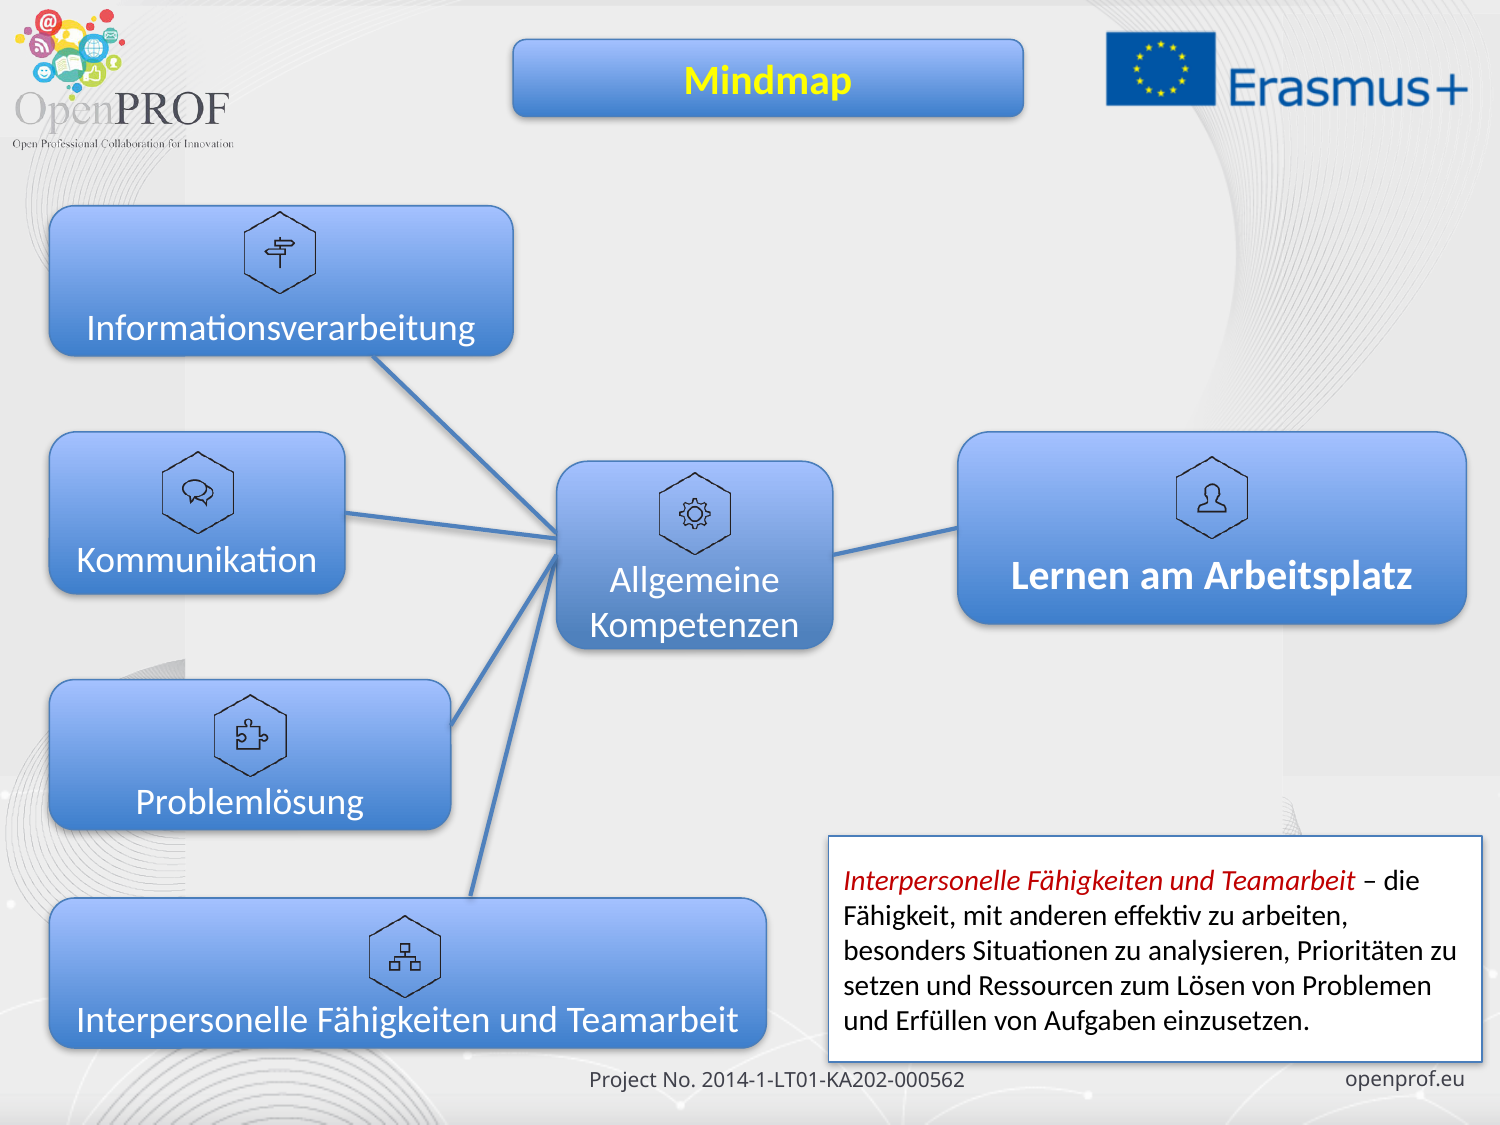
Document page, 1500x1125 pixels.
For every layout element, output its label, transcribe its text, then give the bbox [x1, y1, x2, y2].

text_box Interpersonelle Fähigkeiten und Teamarbeit – die Fähigkeit, mit anderen effektiv zu arbeiten, besonders Situationen zu analysieren, Prioritäten zu setzen und Ressourcen zum Lösen von Problemen und Erfüllen von Aufgaben einzusetzen. [828, 835, 1483, 1063]
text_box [49, 205, 767, 1049]
text_box Lernen am Arbeitsplatz [957, 431, 1468, 625]
text_box Mindmap [512, 38, 1025, 118]
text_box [771, 460, 958, 649]
picture [0, 0, 1500, 1125]
